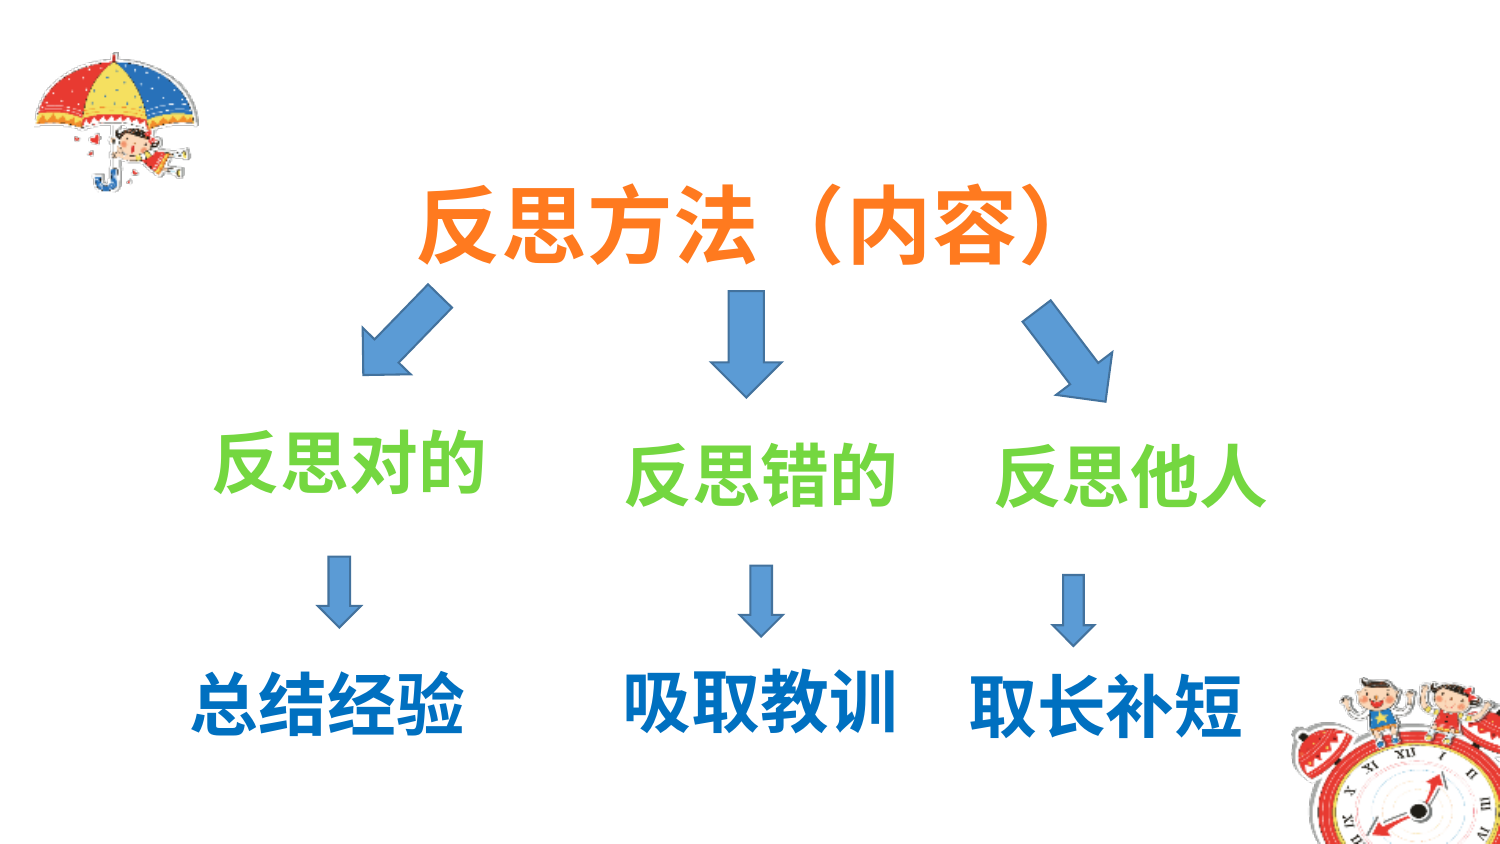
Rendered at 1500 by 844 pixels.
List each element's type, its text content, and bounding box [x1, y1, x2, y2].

picture [34, 52, 199, 193]
text_box [737, 564, 786, 639]
text_box 吸取教训 [611, 653, 942, 748]
text_box 取长补短 [956, 657, 1357, 752]
text_box 反思错的 [611, 426, 910, 521]
text_box [315, 555, 364, 630]
text_box 反思对的 [200, 414, 499, 508]
text_box [1050, 573, 1097, 648]
picture [1291, 677, 1500, 844]
text_box [361, 282, 454, 377]
text_box 反思他人 [981, 428, 1280, 522]
text_box [708, 290, 785, 400]
text_box 总结经验 [178, 656, 568, 751]
text_box [1021, 298, 1114, 403]
text_box 反思方法（内容） [384, 166, 1136, 281]
